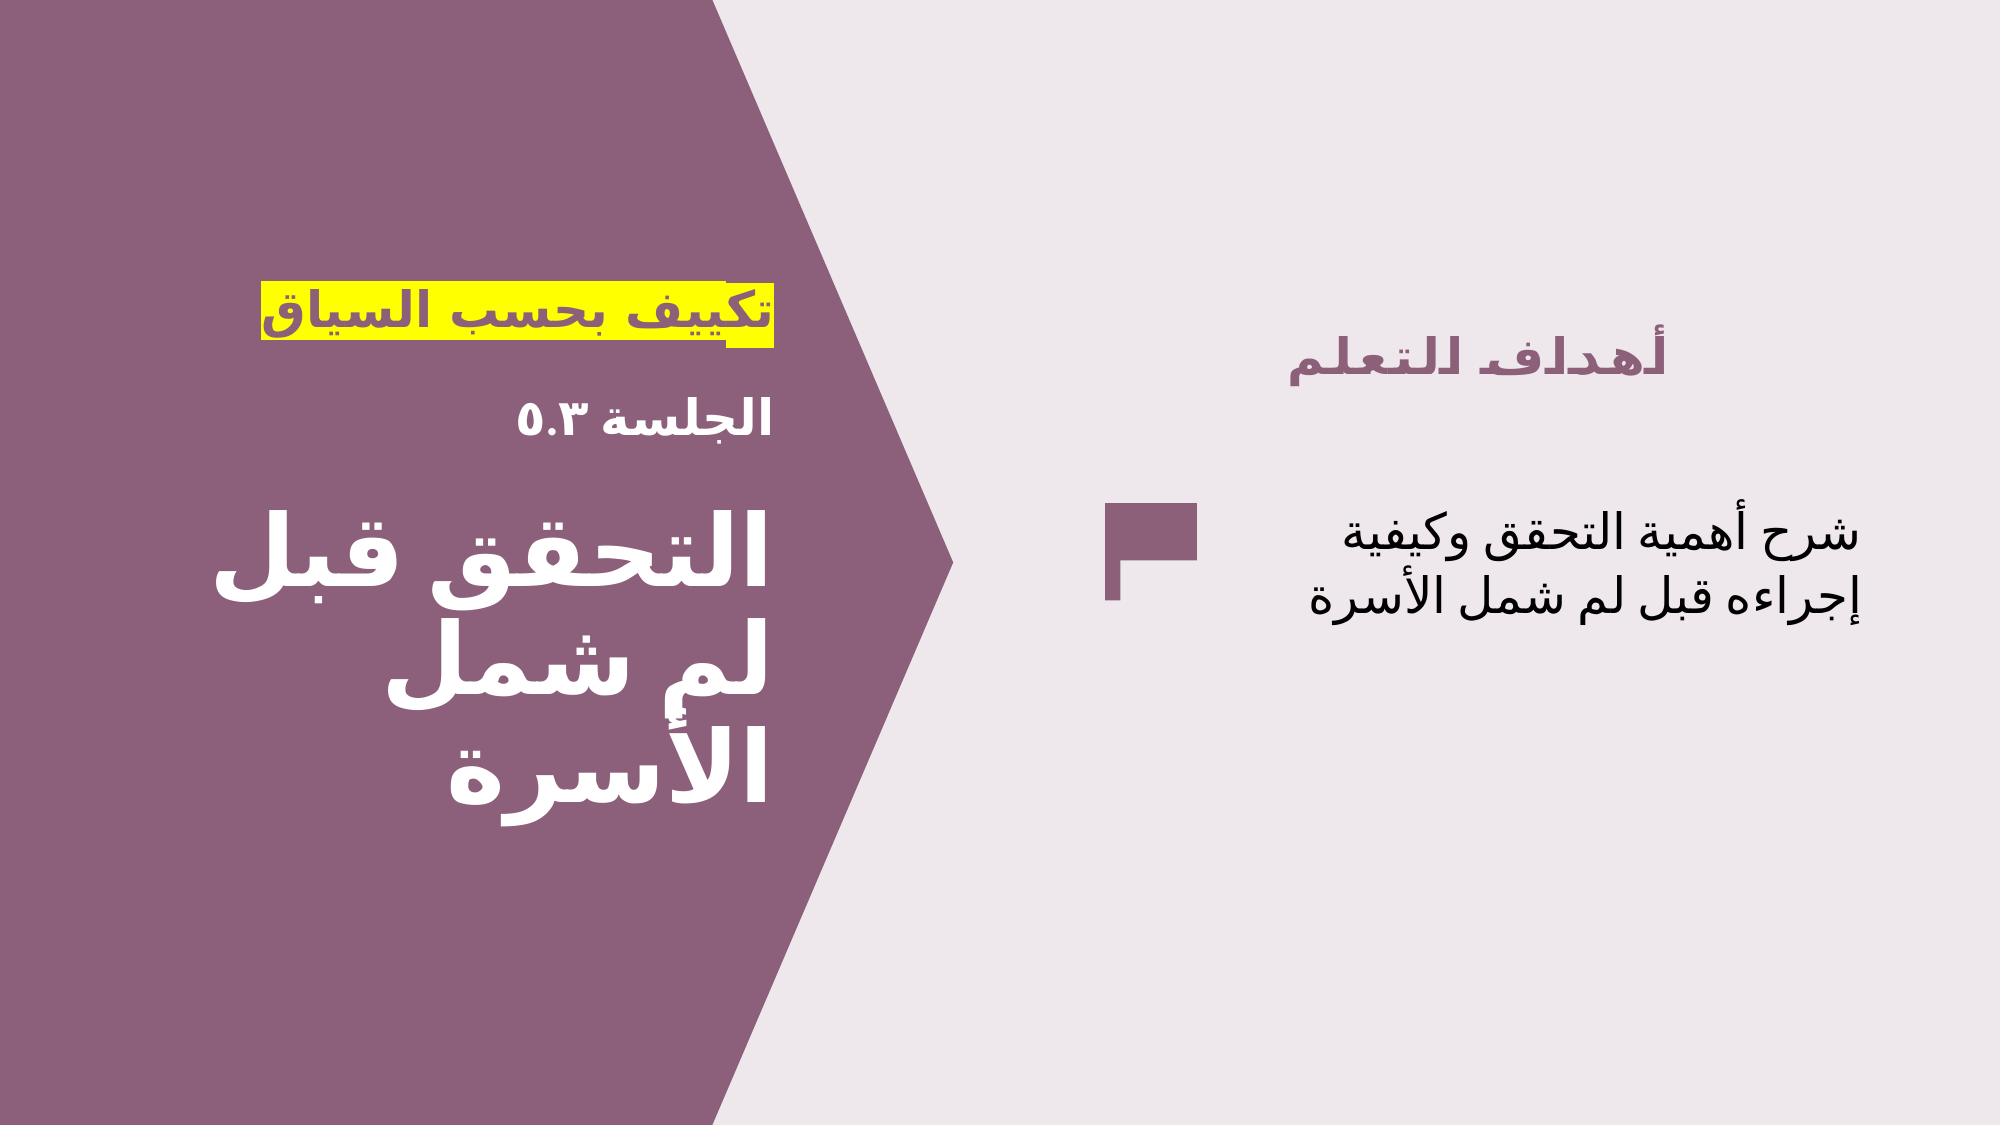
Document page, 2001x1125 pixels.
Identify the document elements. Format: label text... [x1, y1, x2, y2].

text_box أهداف التعلم [1105, 317, 1851, 393]
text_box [1104, 502, 1198, 601]
text_box شرح أهمية التحقق وكيفية إجراءه قبل لم شمل الأسرة [1247, 487, 1878, 631]
title تكييف بحسب السياق الجلسة ٥.٣ التحقق قبل لم شمل الأسرة [130, 508, 790, 601]
